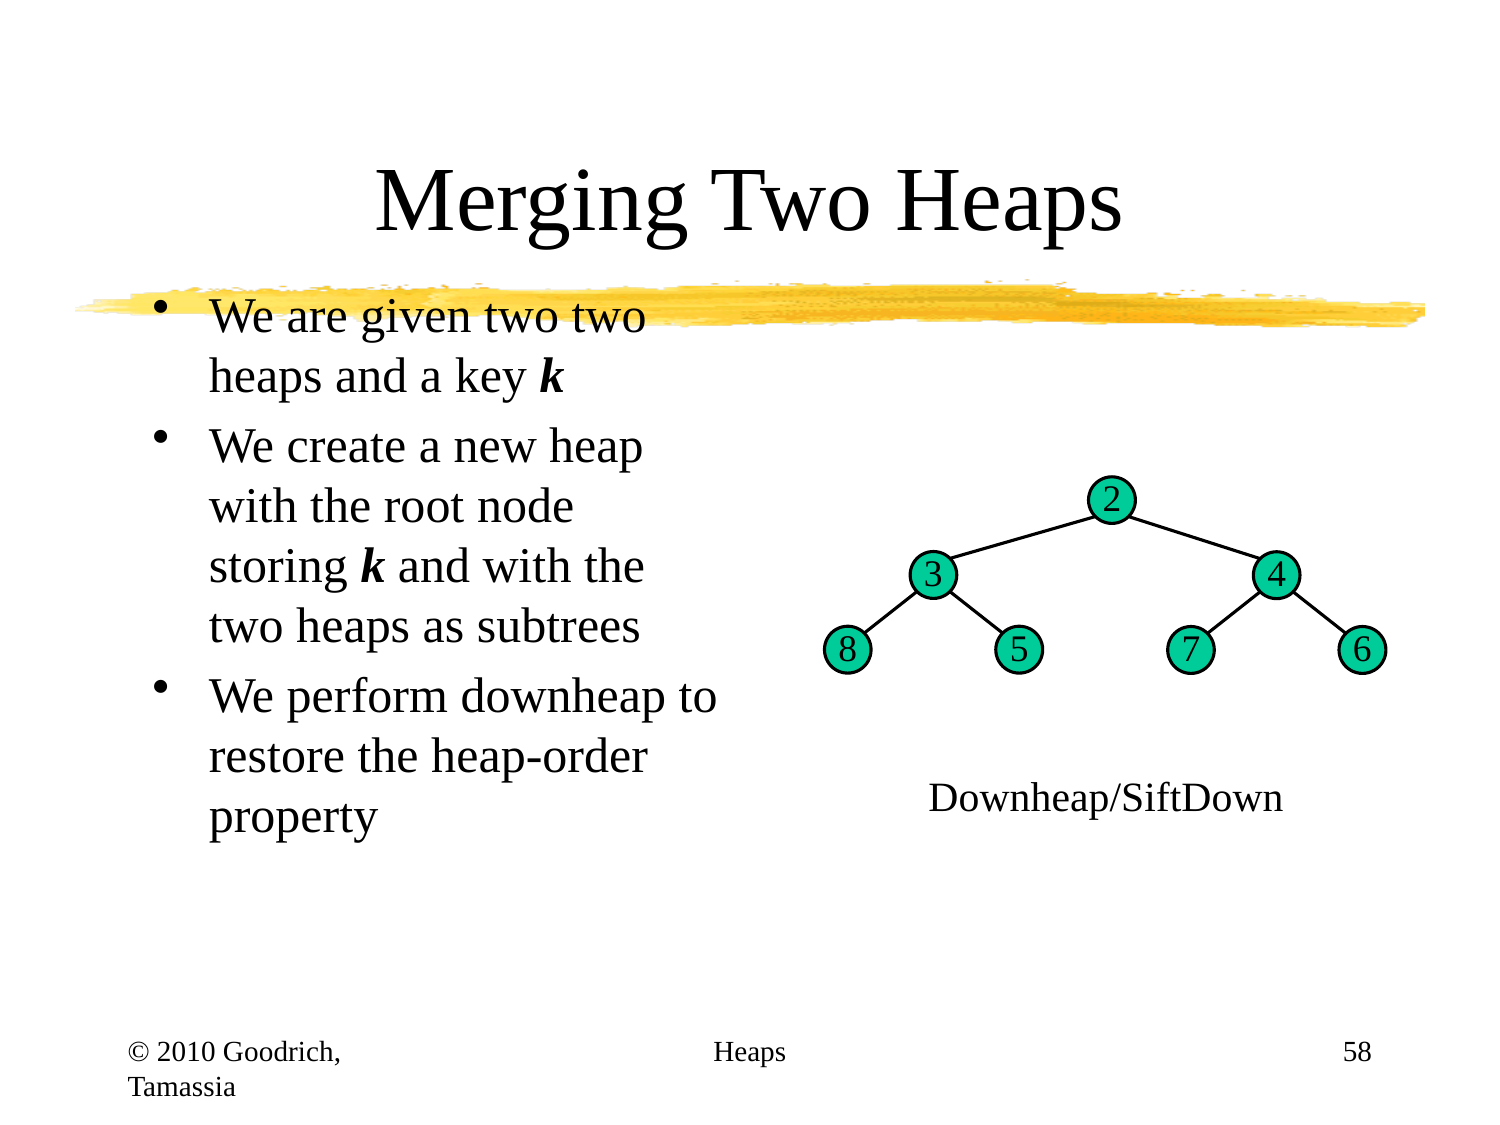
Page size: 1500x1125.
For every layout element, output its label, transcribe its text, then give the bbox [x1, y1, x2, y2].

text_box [1128, 519, 1261, 558]
text_box 4 [1253, 551, 1300, 599]
text_box 6 [1339, 626, 1386, 674]
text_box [949, 519, 1096, 557]
text_box 7 [1167, 626, 1215, 674]
text_box Downheap/SiftDown [913, 762, 1300, 828]
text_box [1292, 592, 1347, 633]
footer Heaps [512, 1024, 988, 1101]
picture [738, 274, 1425, 338]
text_box 8 [824, 626, 872, 674]
picture [75, 274, 137, 338]
text_box 3 [910, 551, 957, 599]
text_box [1207, 592, 1261, 633]
list We are given two two heaps and a key k We create a new heap with the root node storing k and with the two heaps as subtrees We perform downheap to restore the heap-order property [137, 274, 738, 951]
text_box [864, 592, 918, 633]
slide_number © 2010 Goodrich, Tamassia [112, 1024, 426, 1101]
text_box 2 [1088, 476, 1136, 524]
text_box 5 [995, 626, 1043, 674]
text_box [949, 592, 1004, 633]
slide_number 58 [1074, 1024, 1388, 1101]
title Merging Two Heaps [112, 99, 1388, 288]
